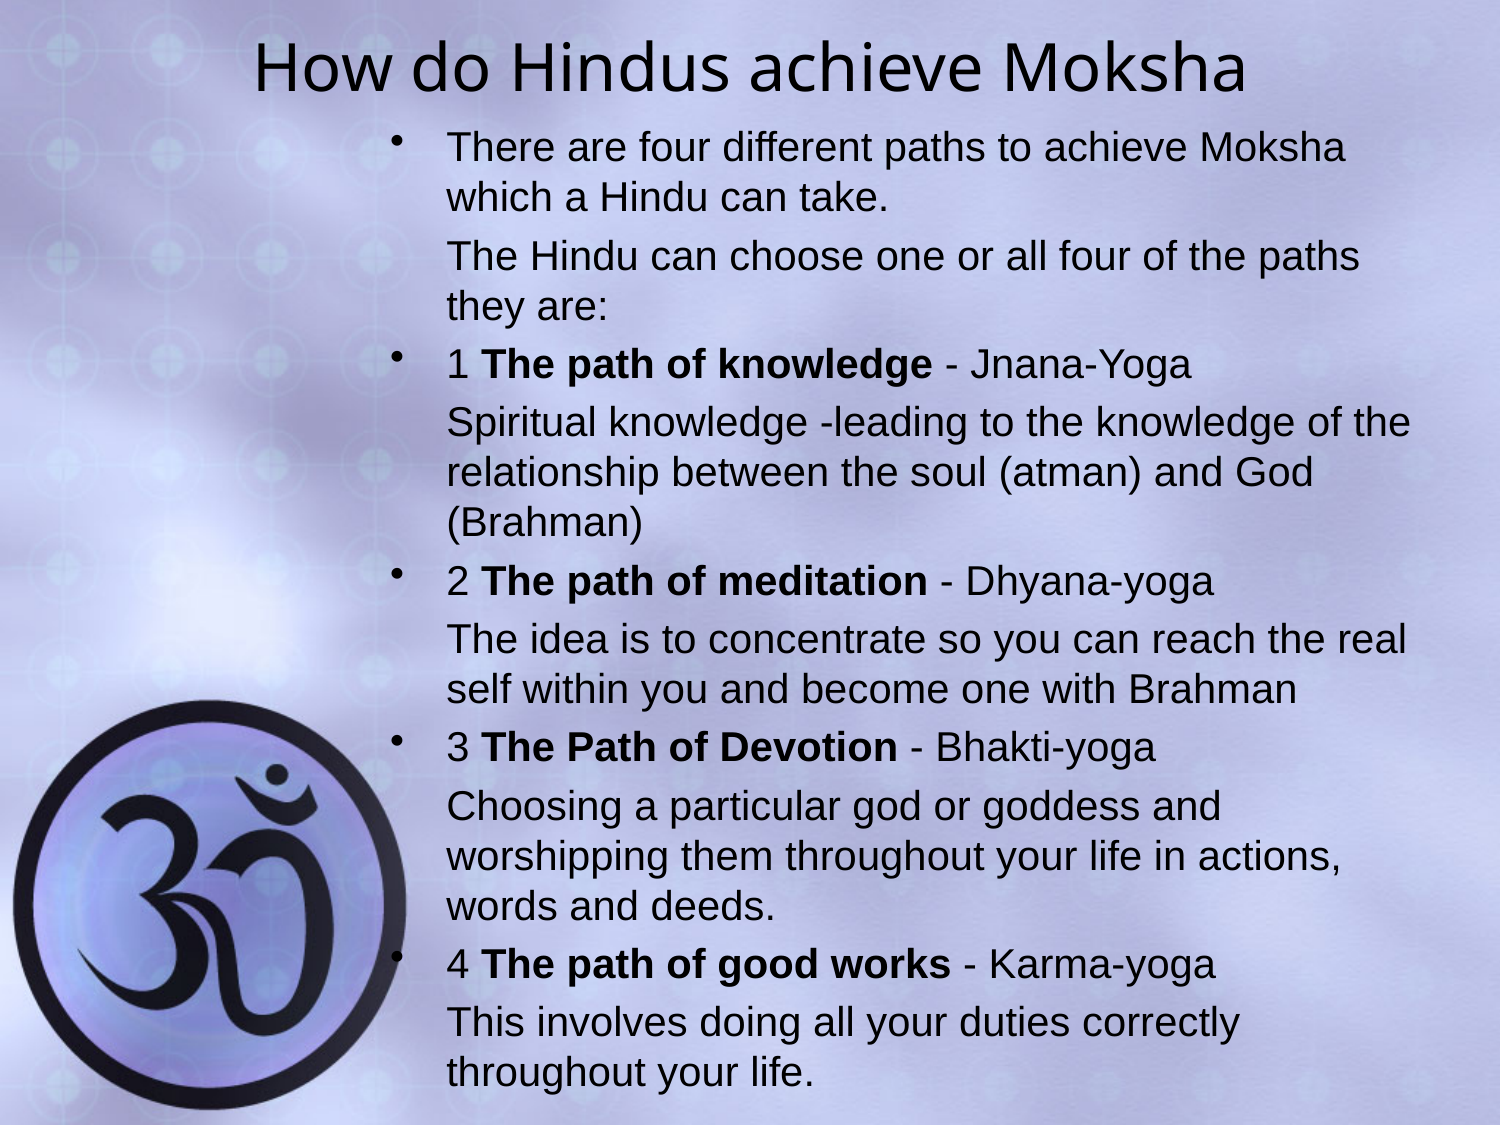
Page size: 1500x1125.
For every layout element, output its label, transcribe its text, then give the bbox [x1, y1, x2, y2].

list There are four different paths to achieve Moksha which a Hindu can take. The Hindu can choose one or all four of the paths they are: 1 The path of knowledge - Jnana-Yoga Spiritual knowledge -leading to the knowledge of the relationship between the soul (atman) and God (Brahman) 2 The path of meditation - Dhyana-yoga The idea is to concentrate so you can reach the real self within you and become one with Brahman 3 The Path of Devotion - Bhakti-yoga Choosing a particular god or goddess and worshipping them throughout your life in actions, words and deeds. 4 The path of good works - Karma-yoga This involves doing all your duties correctly throughout your life. [374, 112, 1463, 931]
picture [0, 0, 1500, 1125]
title How do Hindus achieve Moksha [237, 0, 1480, 113]
